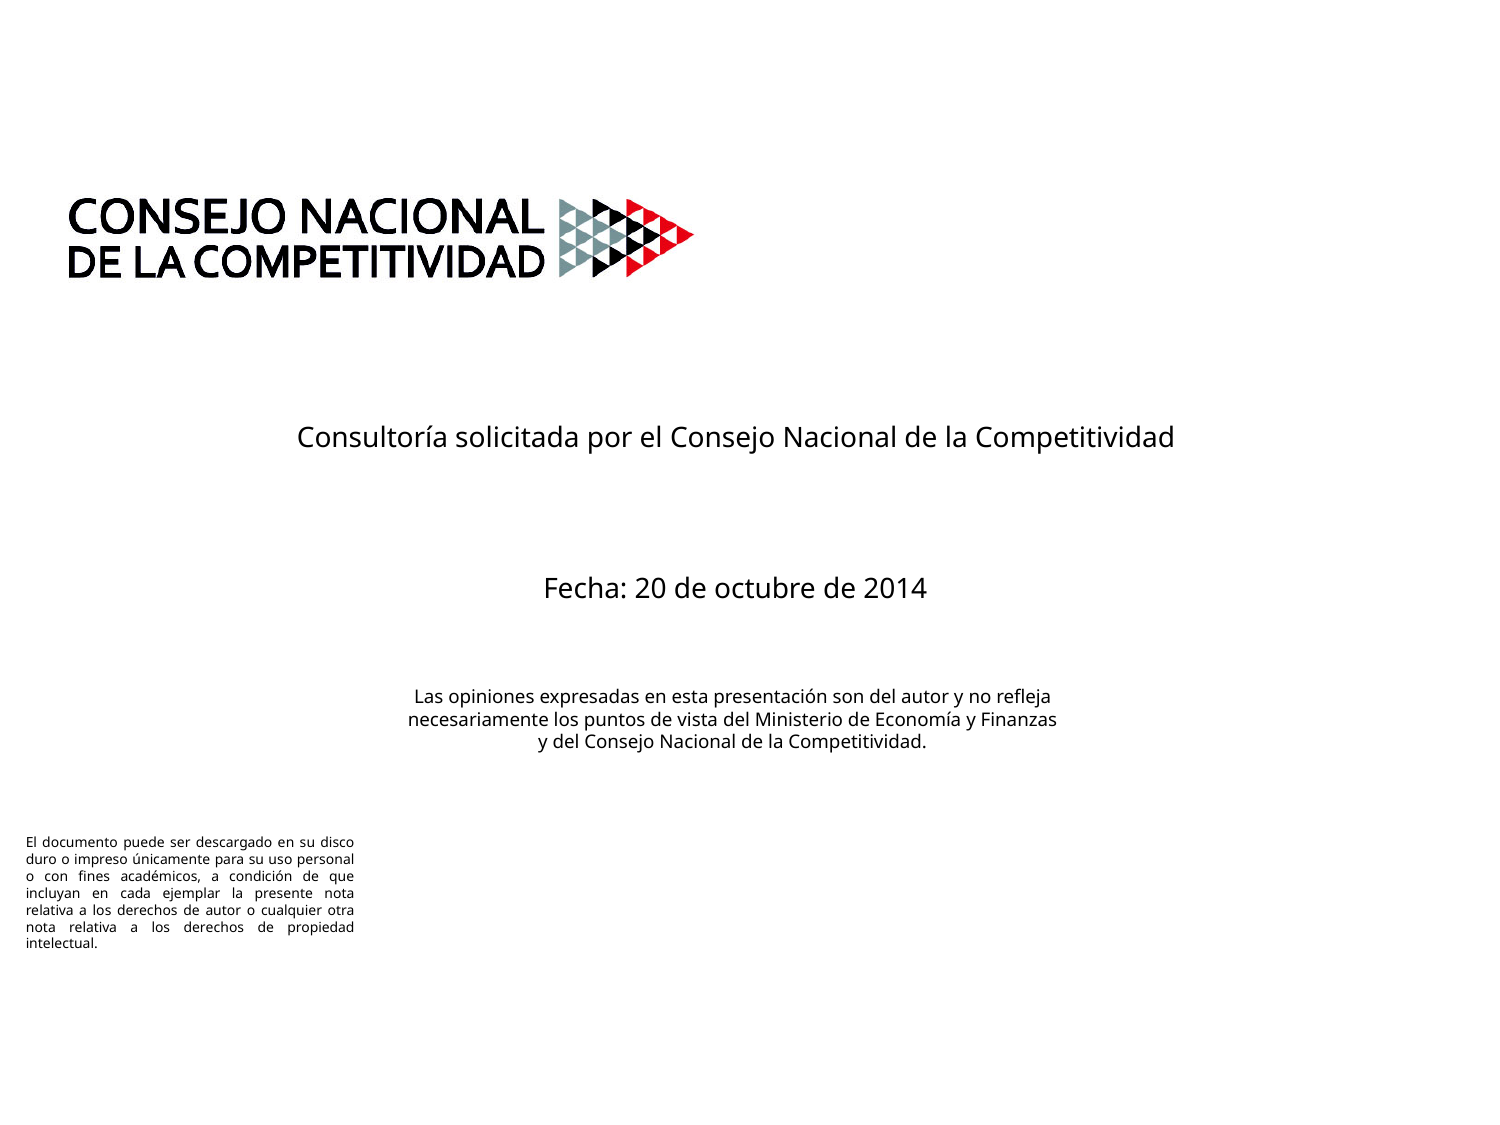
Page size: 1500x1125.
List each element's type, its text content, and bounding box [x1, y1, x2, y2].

picture [23, 181, 722, 308]
text_box El documento puede ser descargado en su disco duro o impreso únicamente para su uso personal o con fines académicos, a condición de que incluyan en cada ejemplar la presente nota relativa a los derechos de autor o cualquier otra nota relativa a los derechos de propiedad intelectual. [14, 828, 367, 975]
title Consultoría solicitada por el Consejo Nacional de la Competitividad Fecha: 20 de octubre de 2014 [138, 411, 1335, 625]
text_box Las opiniones expresadas en esta presentación son del autor y no refleja necesariamente los puntos de vista del Ministerio de Economía y Finanzas y del Consejo Nacional de la Competitividad. [386, 677, 1078, 760]
